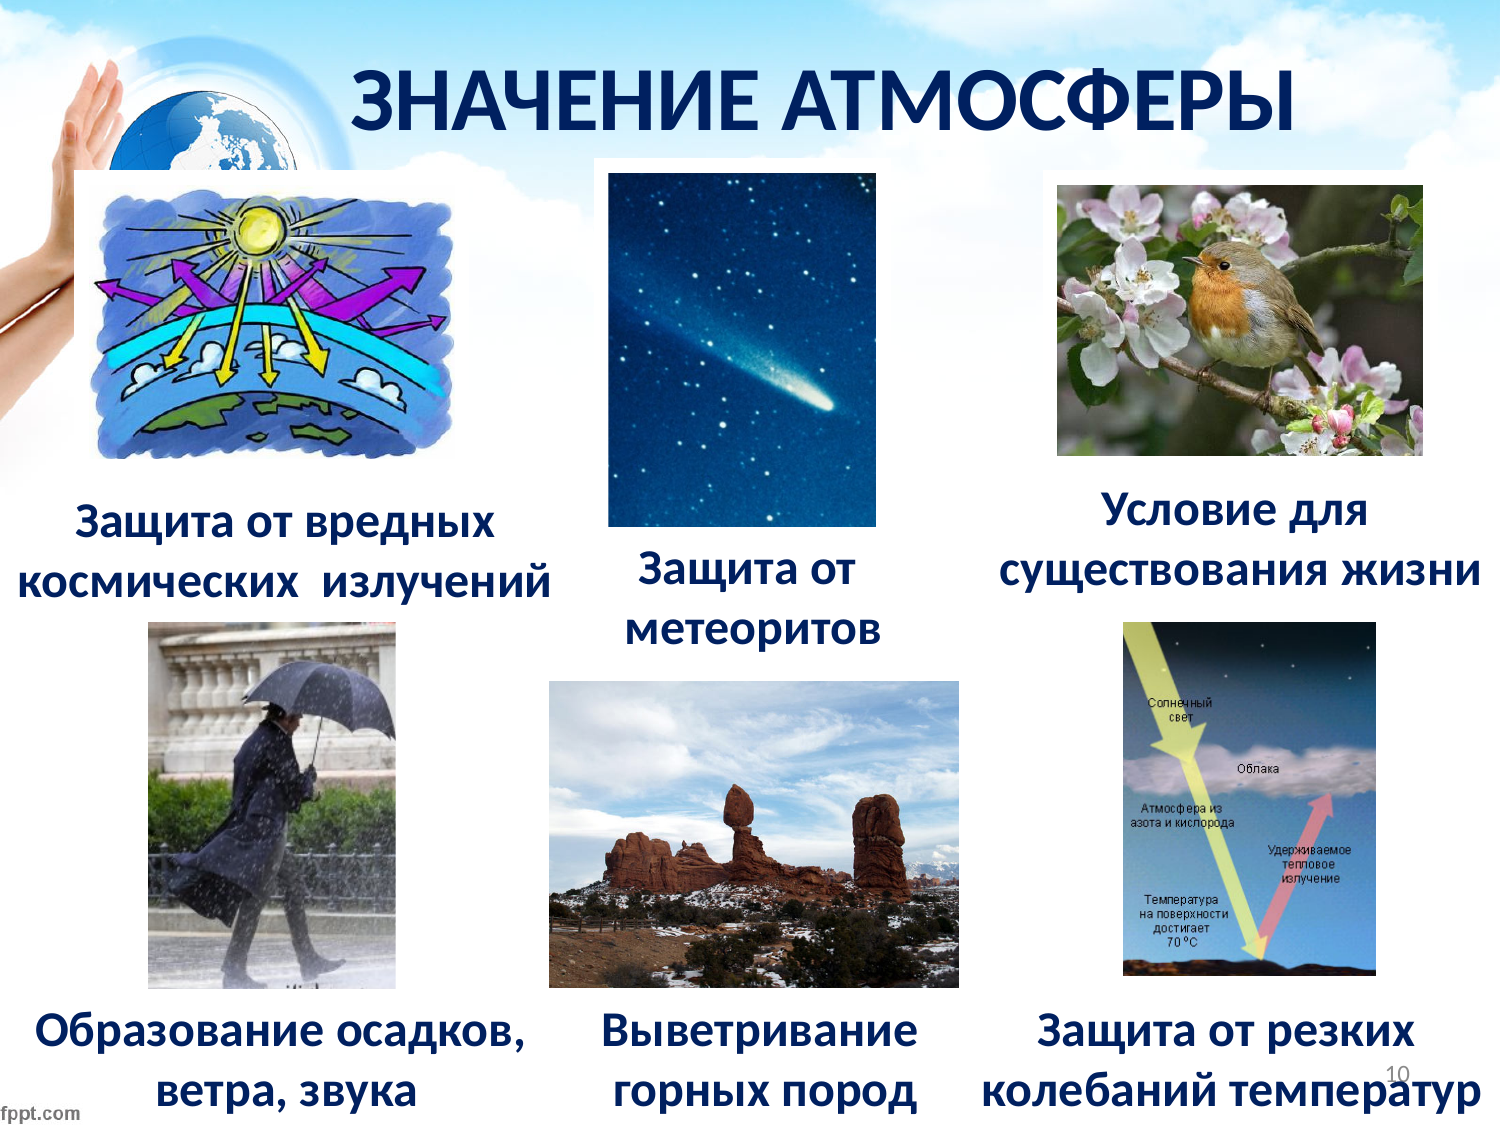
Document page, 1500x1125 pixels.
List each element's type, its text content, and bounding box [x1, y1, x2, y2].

picture [88, 184, 455, 460]
text_box Защита от метеоритов [609, 527, 897, 662]
text_box Защита от вредных космических излучений [2, 480, 568, 616]
picture [607, 172, 877, 528]
picture [0, 0, 1500, 1125]
text_box Образование осадков, ветра, звука [20, 988, 553, 1124]
text_box Выветривание горных пород [586, 996, 945, 1124]
text_box Защита от резких колебаний температур [966, 988, 1498, 1124]
text_box Условие для существования жизни [984, 467, 1498, 603]
title ЗНАЧЕНИЕ АТМОСФЕРЫ [150, 0, 1500, 188]
picture [1056, 184, 1424, 457]
